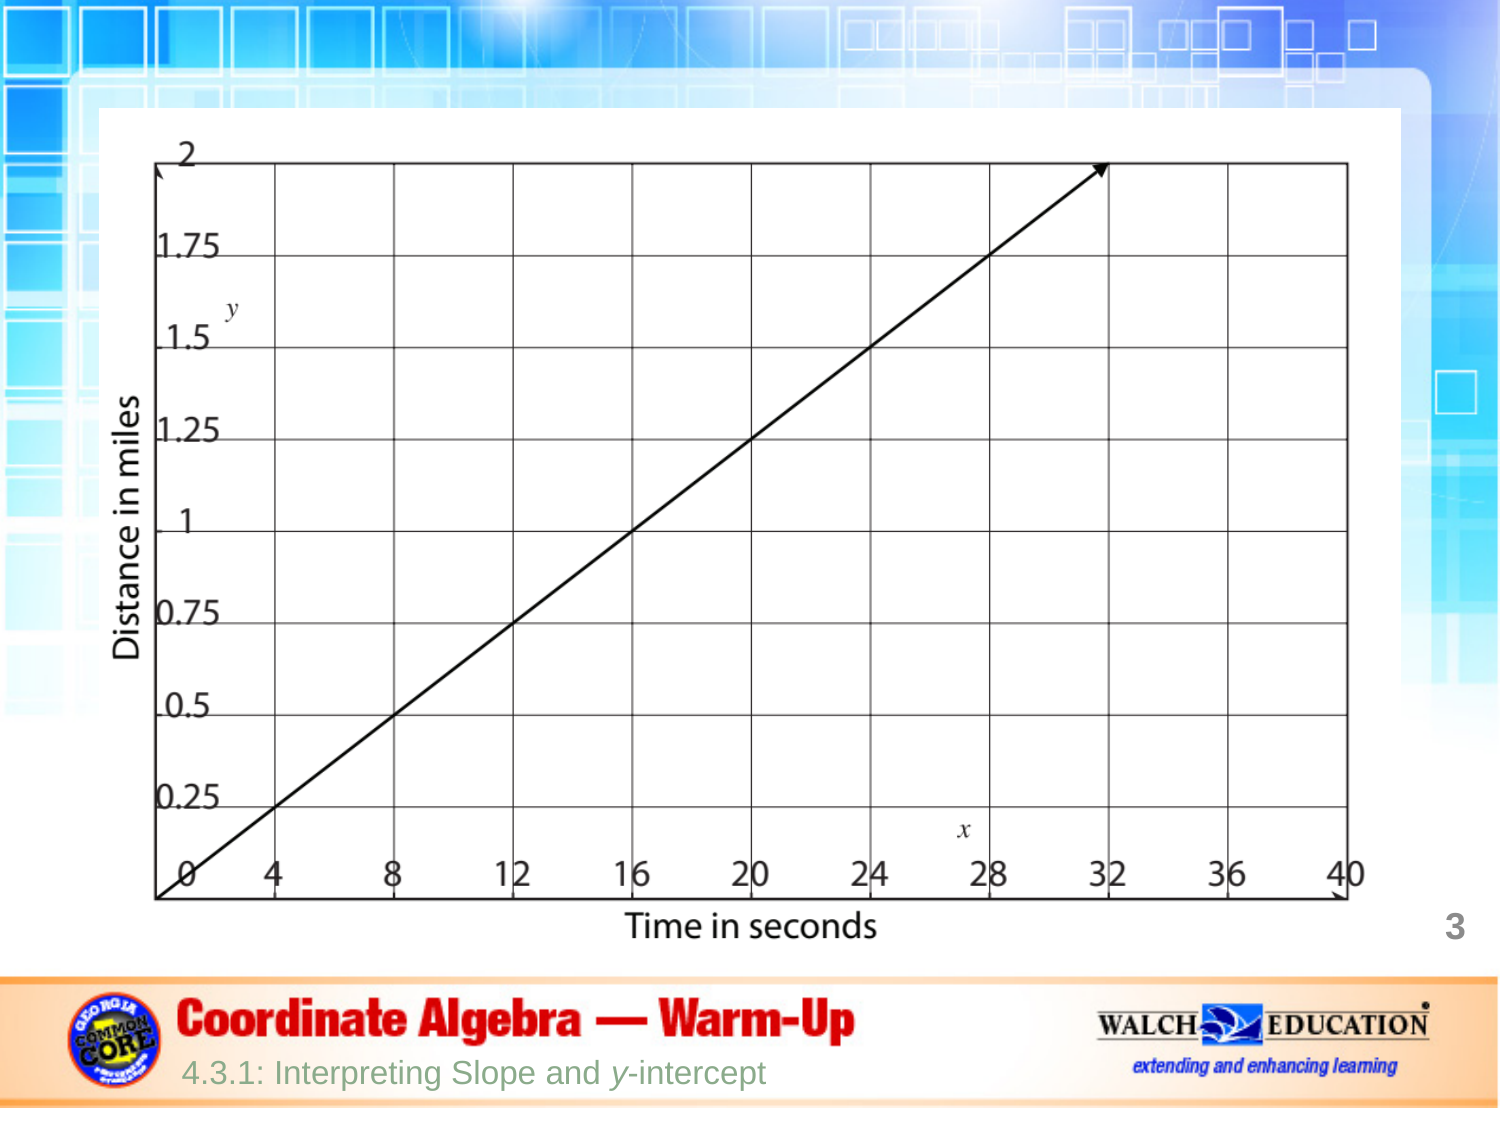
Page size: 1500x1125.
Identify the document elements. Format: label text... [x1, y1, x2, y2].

picture [0, 0, 1500, 1108]
slide_number 3 [1407, 901, 1481, 949]
footer 4.3.1: Interpreting Slope and y-intercept [166, 1048, 1065, 1094]
